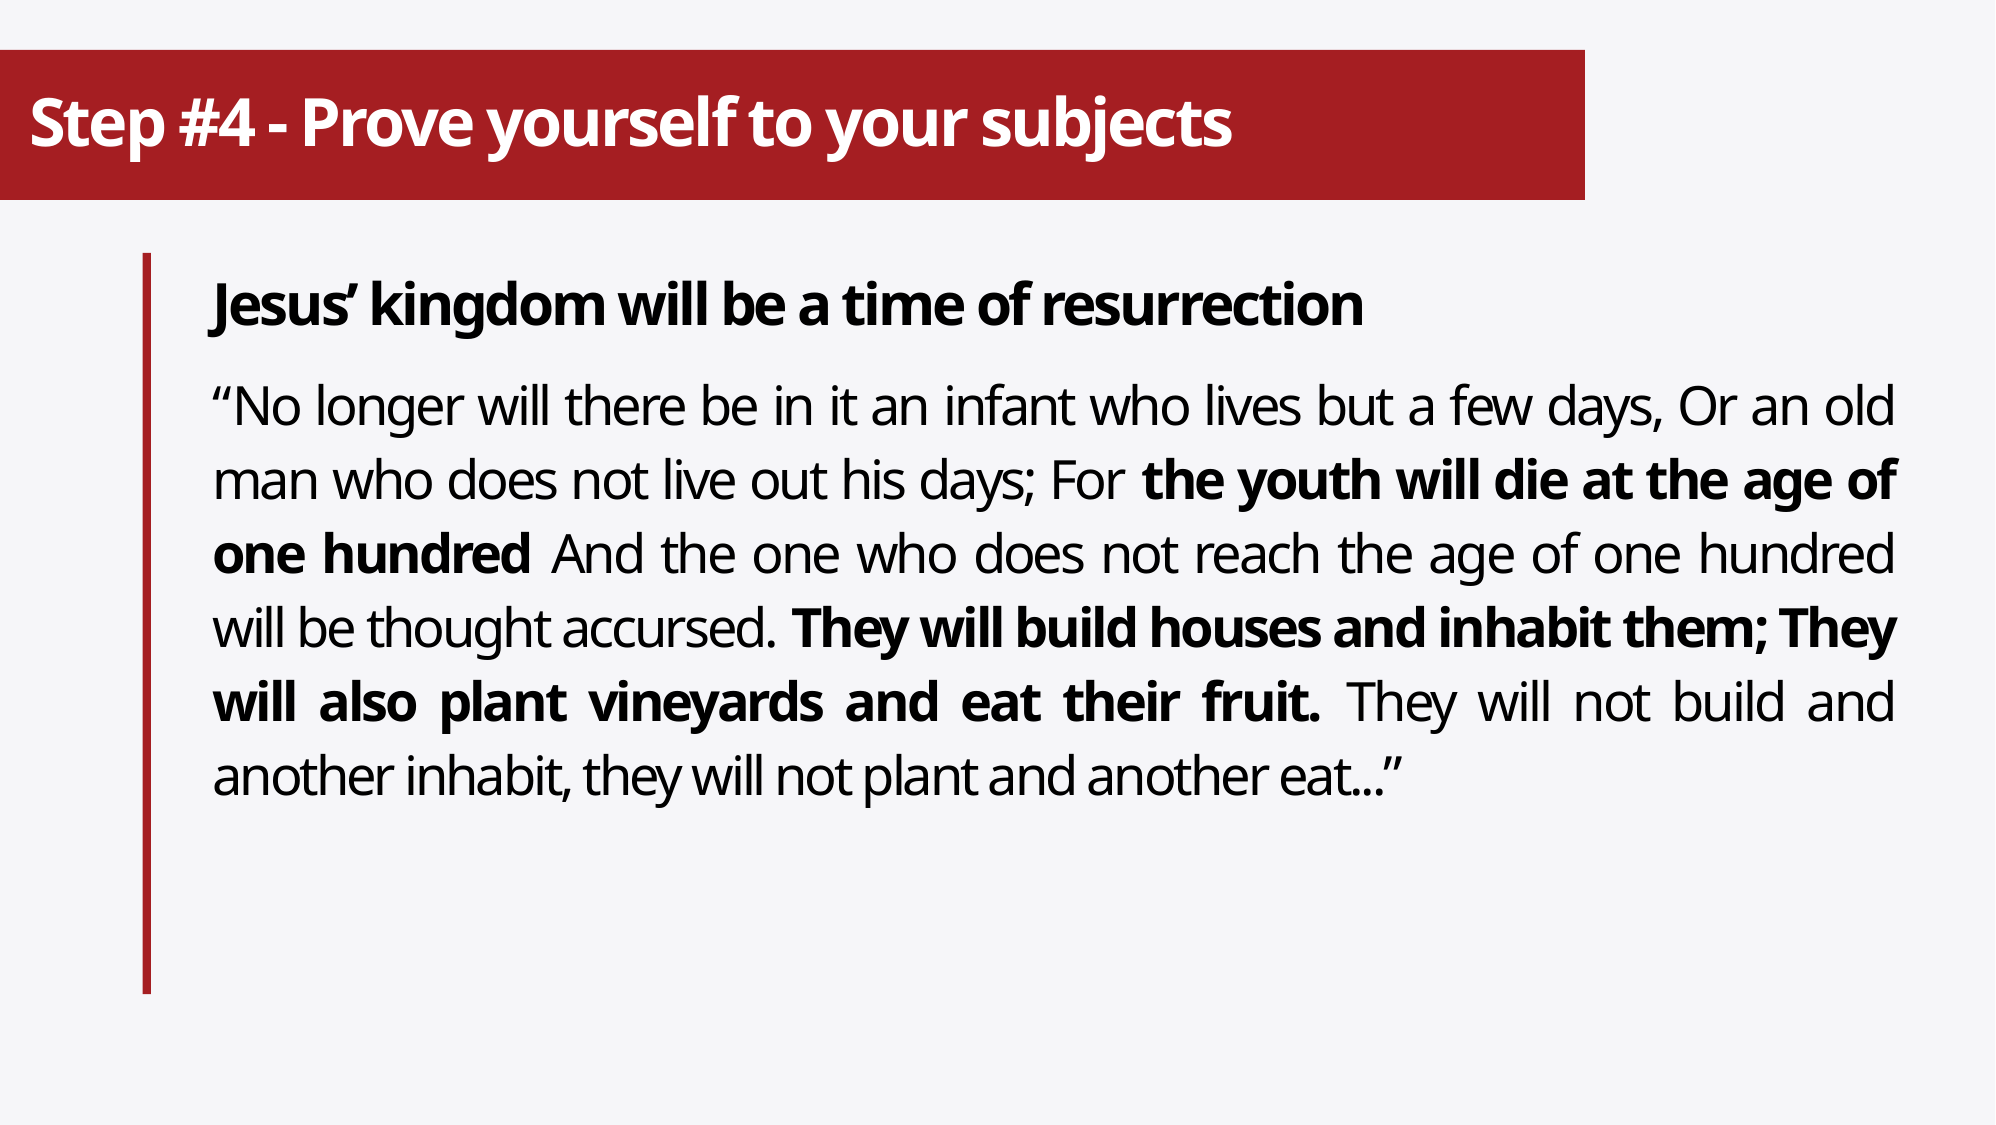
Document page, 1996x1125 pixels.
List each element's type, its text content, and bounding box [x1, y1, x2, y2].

title Step #4 - Prove yourself to your subjects [14, 62, 1810, 188]
subtitle Jesus’ kingdom will be a time of resurrection “No longer will there be in it an infant who lives but a few days, Or an old man who does not live out his days; For the youth will die at the age of one hundred And the one who does not reach the age of one hundred will be thought accursed. They will build houses and inhabit them; They will also plant vineyards and eat their fruit. They will not build and another inhabit, they will not plant and another eat...” [197, 249, 1910, 1000]
